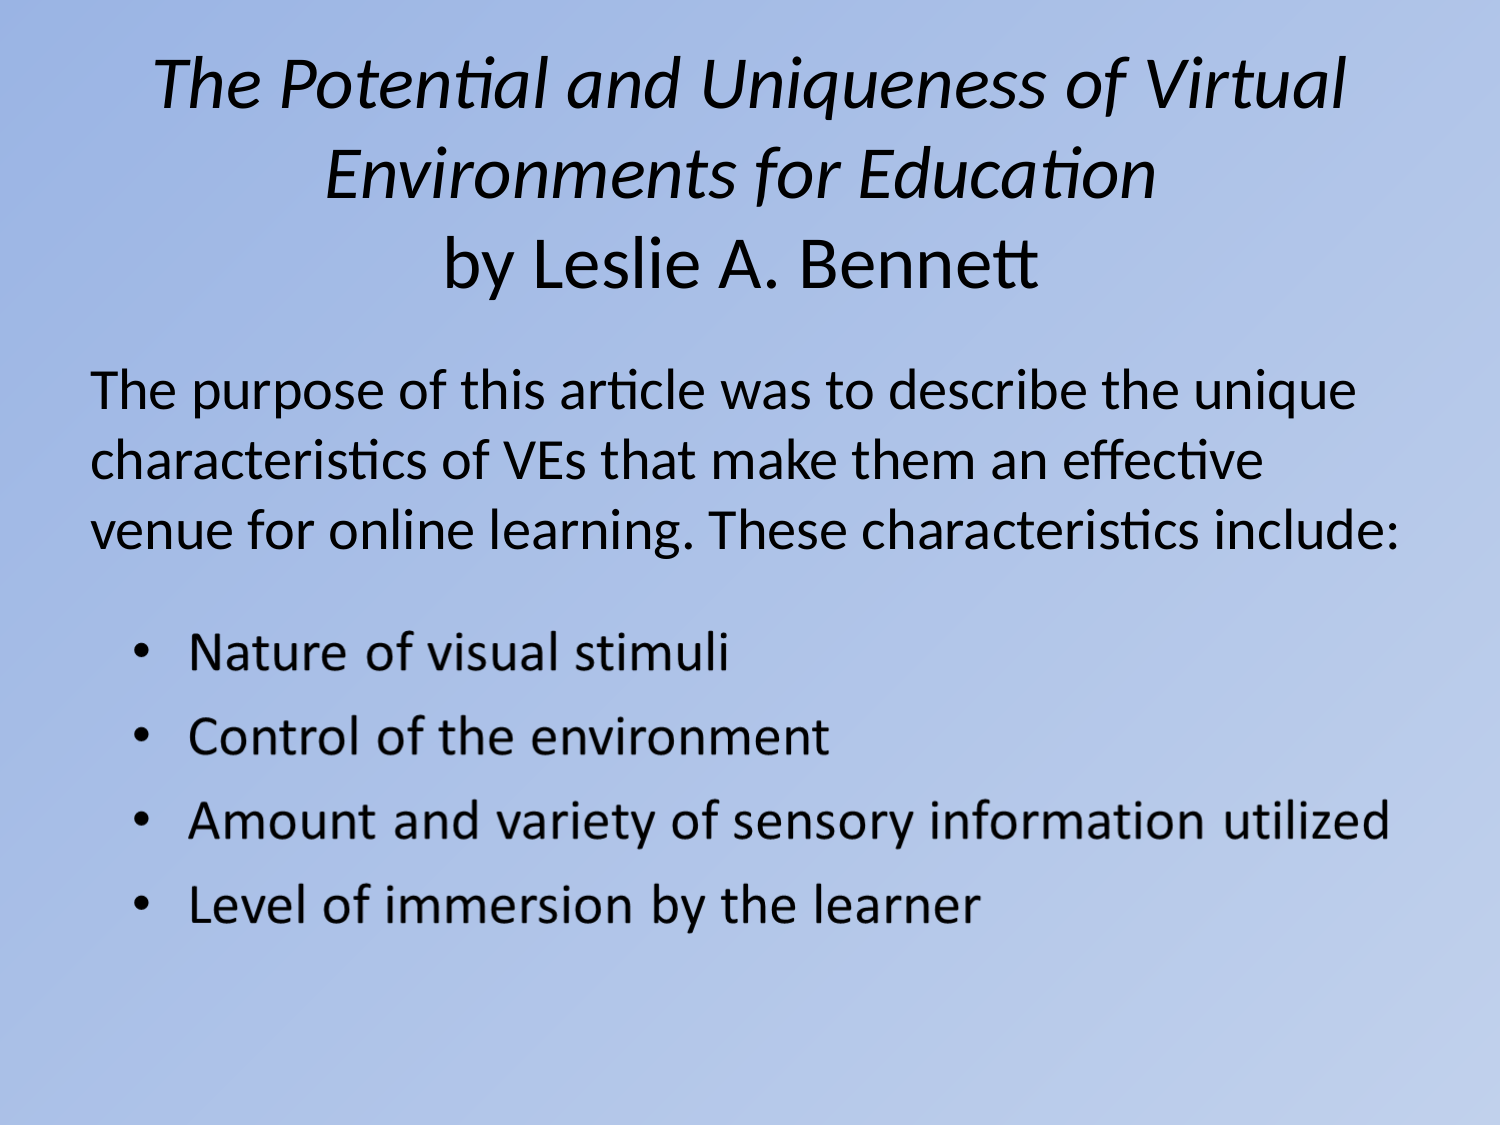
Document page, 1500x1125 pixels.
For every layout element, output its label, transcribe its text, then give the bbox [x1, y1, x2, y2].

list The purpose of this article was to describe the unique characteristics of VEs that make them an effective venue for online learning. These characteristics include: [75, 262, 1425, 613]
title The Potential and Uniqueness of Virtual Environments for Education by Leslie A. Bennett [75, 75, 1425, 262]
picture [99, 599, 1442, 975]
